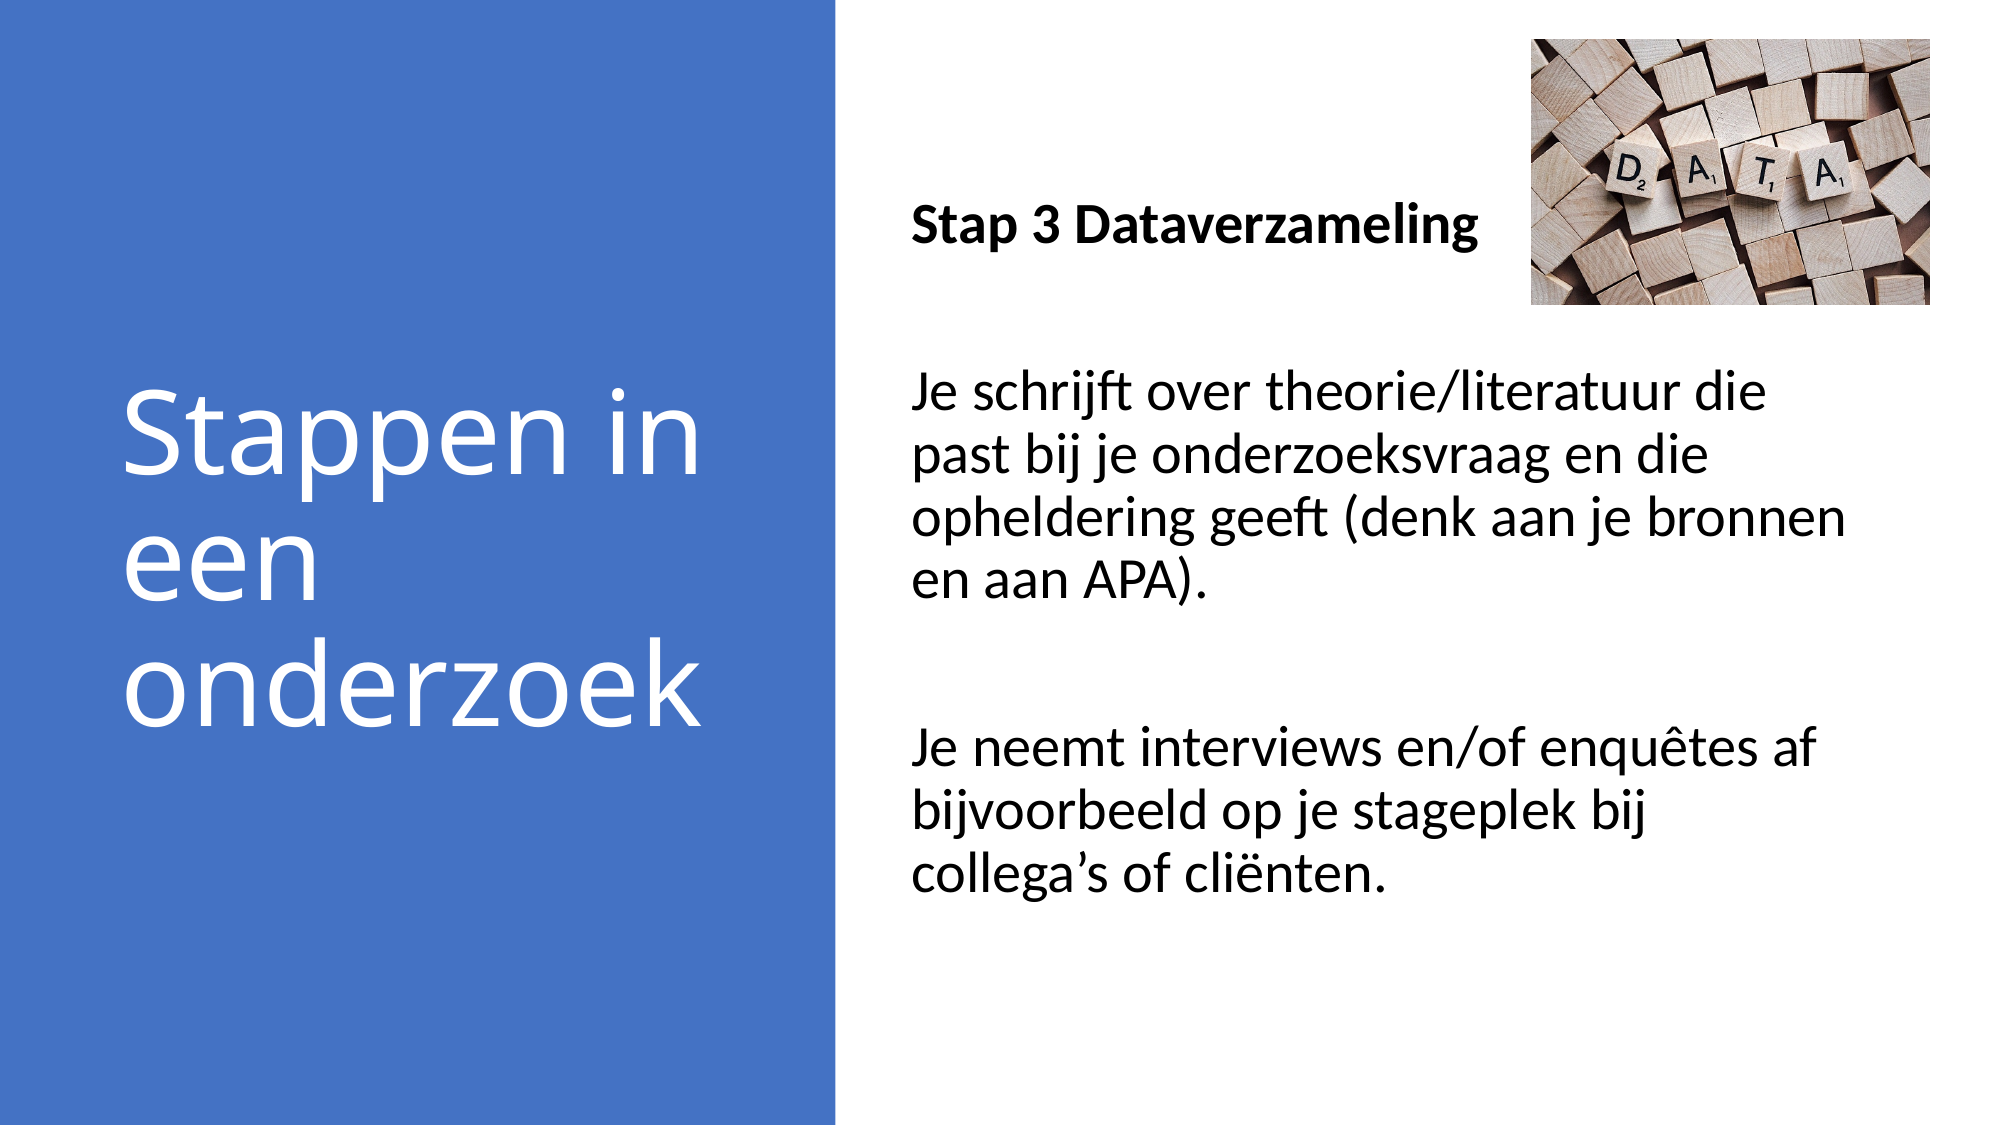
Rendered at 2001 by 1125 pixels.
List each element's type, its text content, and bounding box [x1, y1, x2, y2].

picture [1531, 39, 1930, 305]
list Stap 3 Dataverzameling Je schrijft over theorie/literatuur die past bij je onderzoeksvraag en die opheldering geeft (denk aan je bronnen en aan APA). Je neemt interviews en/of enquêtes af bijvoorbeeld op je stageplek bij collega’s of cliënten. [896, 185, 1869, 1005]
title Stappen in een onderzoek [105, 111, 731, 1014]
text_box [0, 0, 836, 1125]
